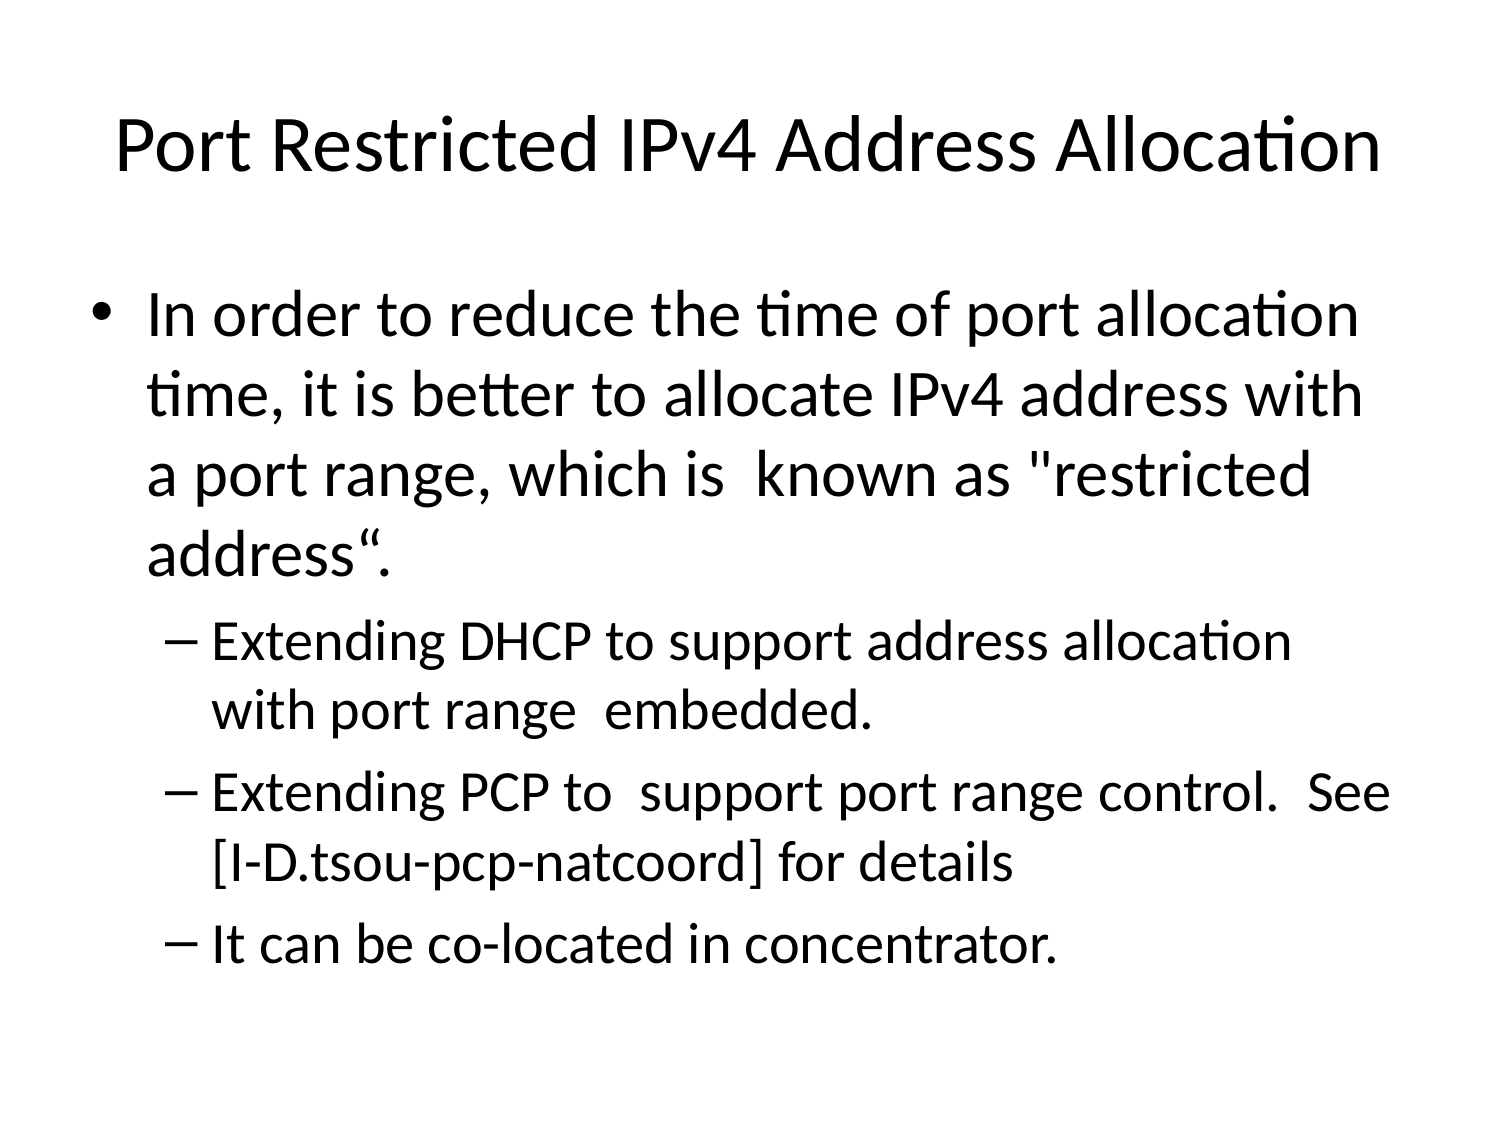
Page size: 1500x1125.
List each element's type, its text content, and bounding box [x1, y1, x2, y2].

title Port Restricted IPv4 Address Allocation [75, 45, 1425, 233]
list In order to reduce the time of port allocation time, it is better to allocate IPv4 address with a port range, which is known as "restricted address“. Extending DHCP to support address allocation with port range embedded. Extending PCP to support port range control. See [I-D.tsou-pcp-natcoord] for details It can be co-located in concentrator. [75, 262, 1425, 1005]
